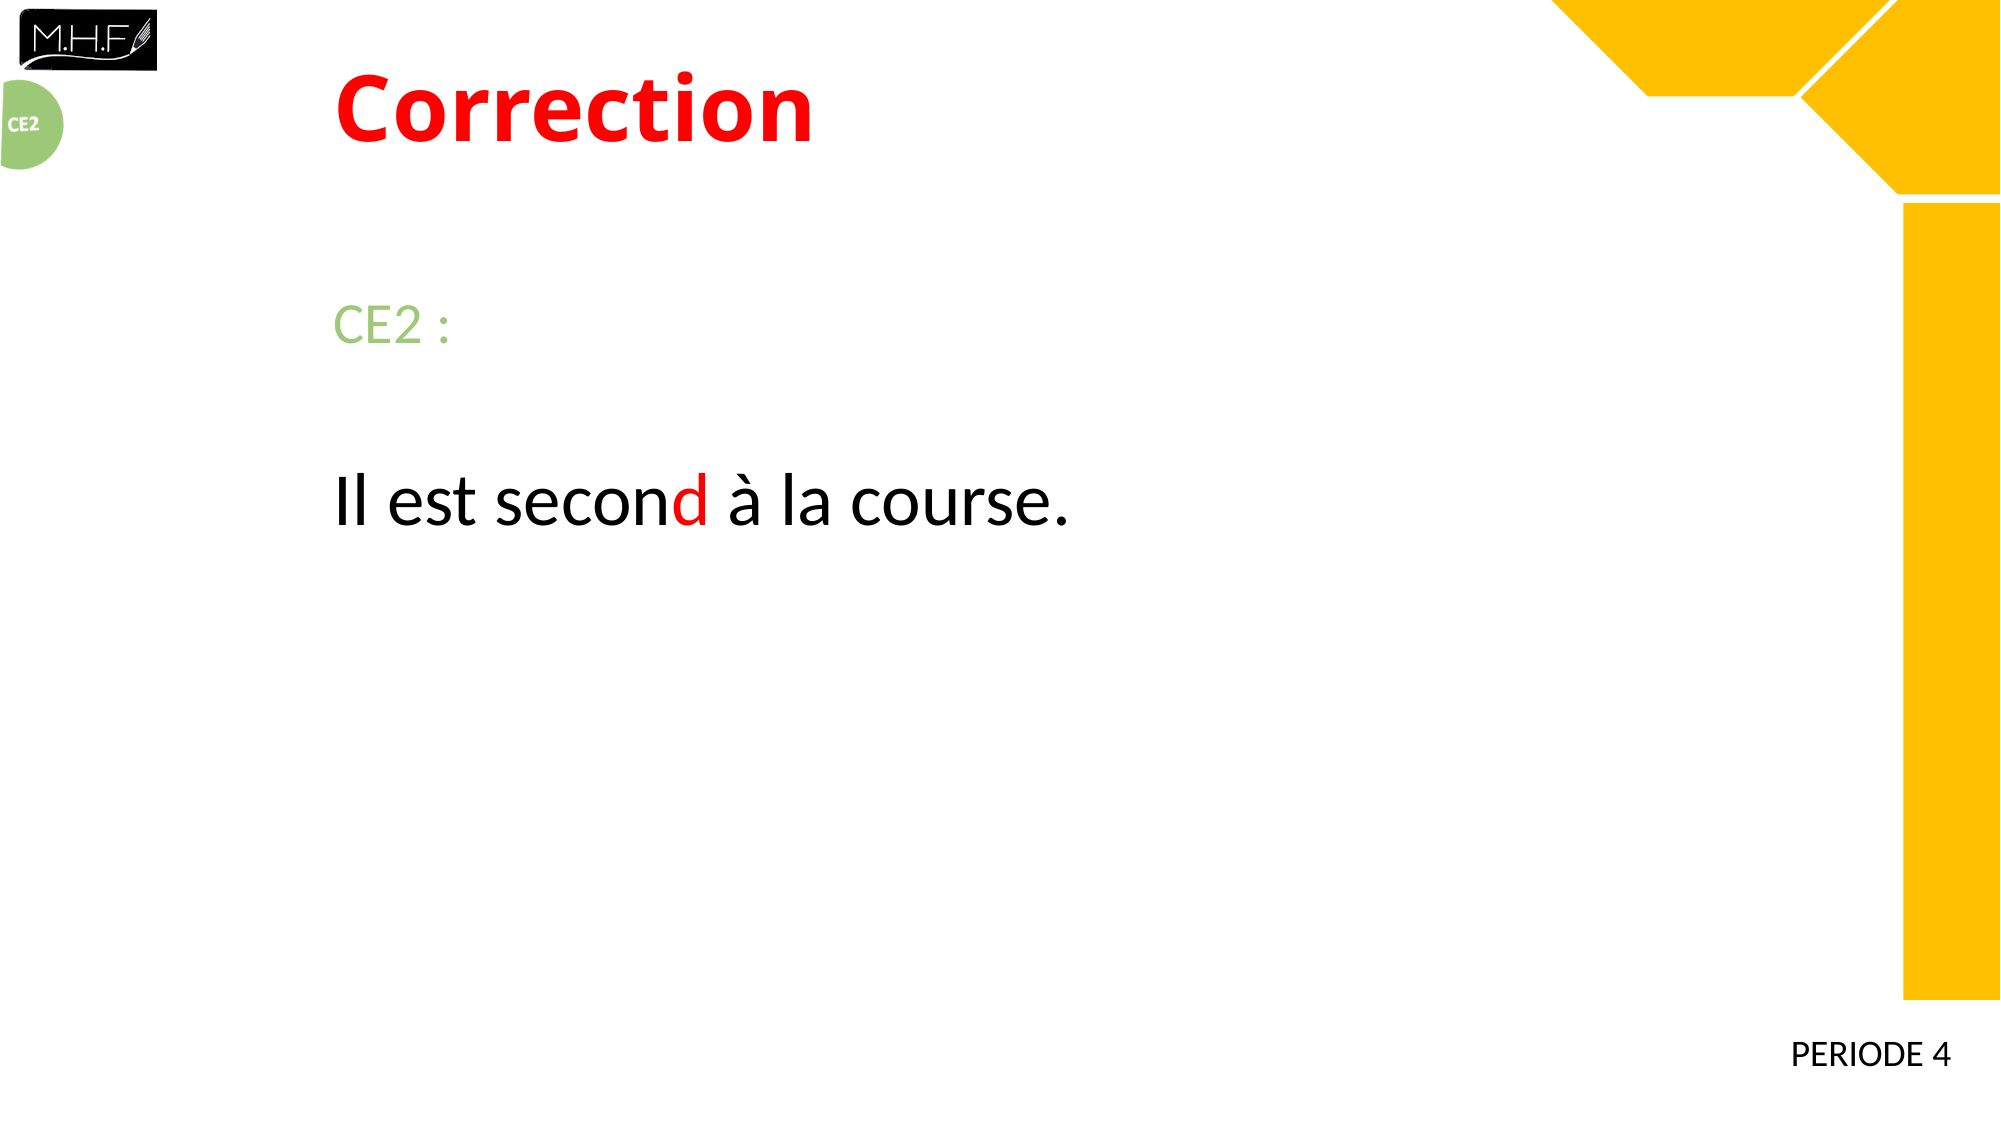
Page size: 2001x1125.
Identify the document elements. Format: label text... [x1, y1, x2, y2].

text_box [1549, 0, 1892, 98]
text_box CE2 : Il est second à la course. [318, 286, 1141, 1000]
text_box [1799, 0, 2000, 196]
picture [0, 7, 157, 208]
text_box [1902, 202, 2000, 1001]
title Correction [318, 3, 1865, 221]
text_box PERIODE 4 [1362, 1021, 1967, 1125]
